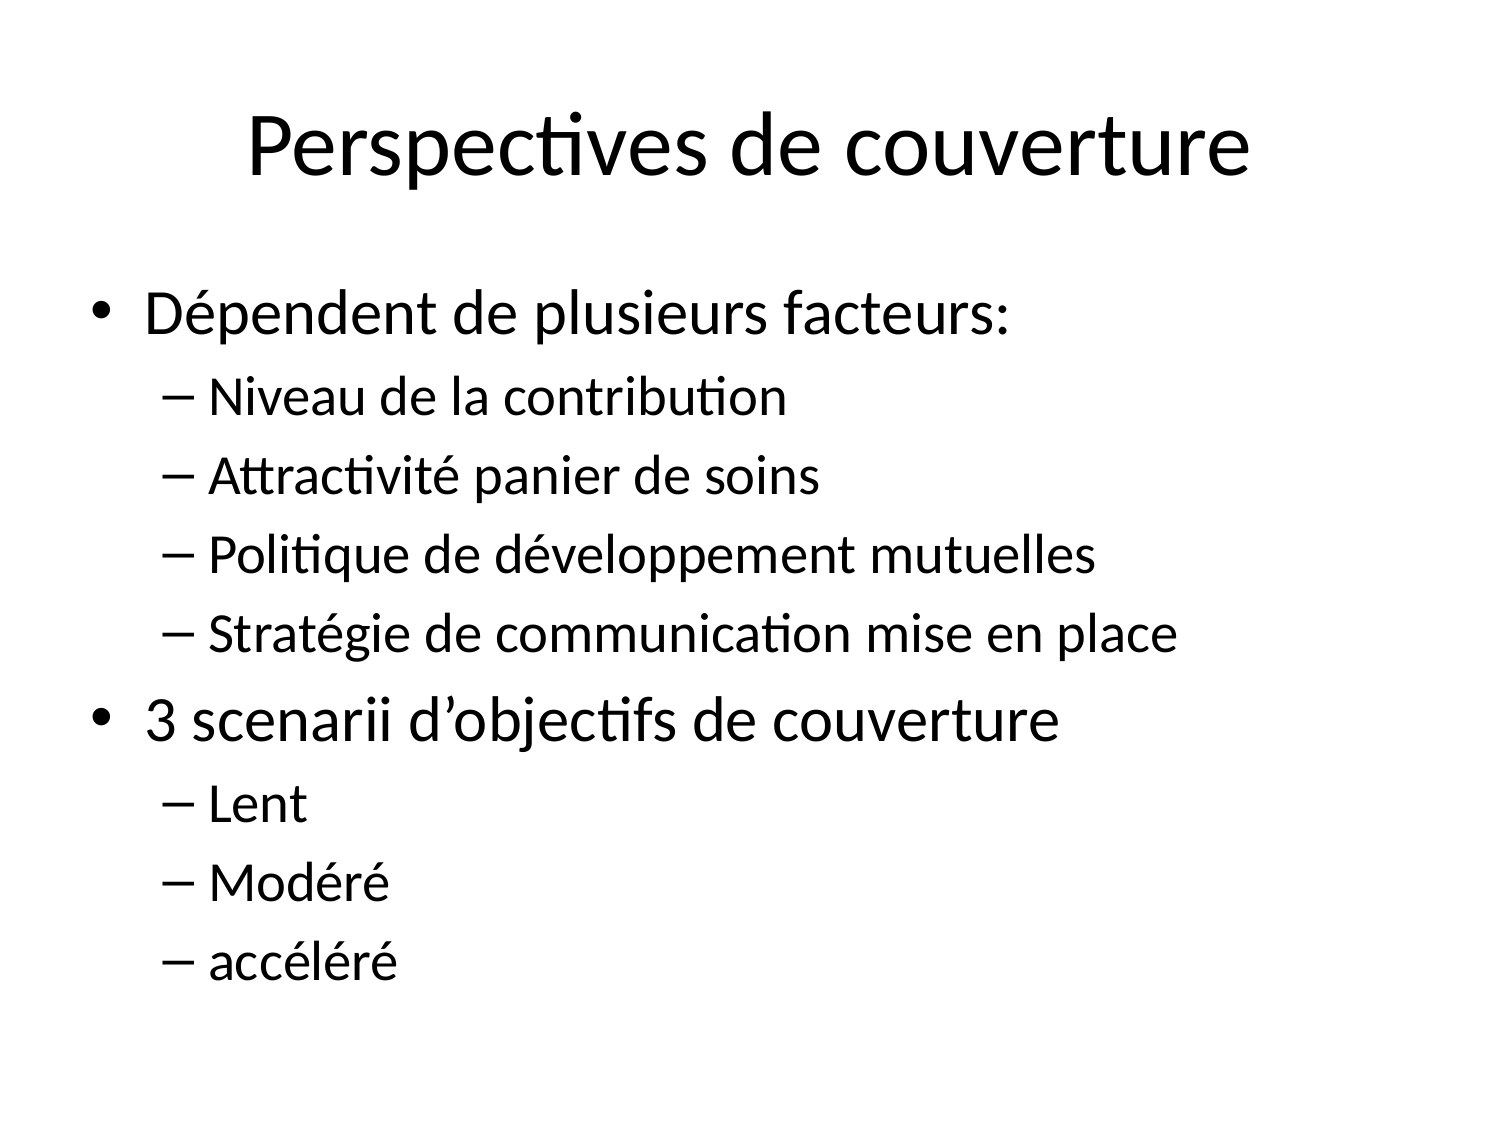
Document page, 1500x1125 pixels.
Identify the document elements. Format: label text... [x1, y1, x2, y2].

list Dépendent de plusieurs facteurs: Niveau de la contribution Attractivité panier de soins Politique de développement mutuelles Stratégie de communication mise en place 3 scenarii d’objectifs de couverture Lent Modéré accéléré [75, 262, 1425, 1005]
title Perspectives de couverture [75, 45, 1425, 233]
